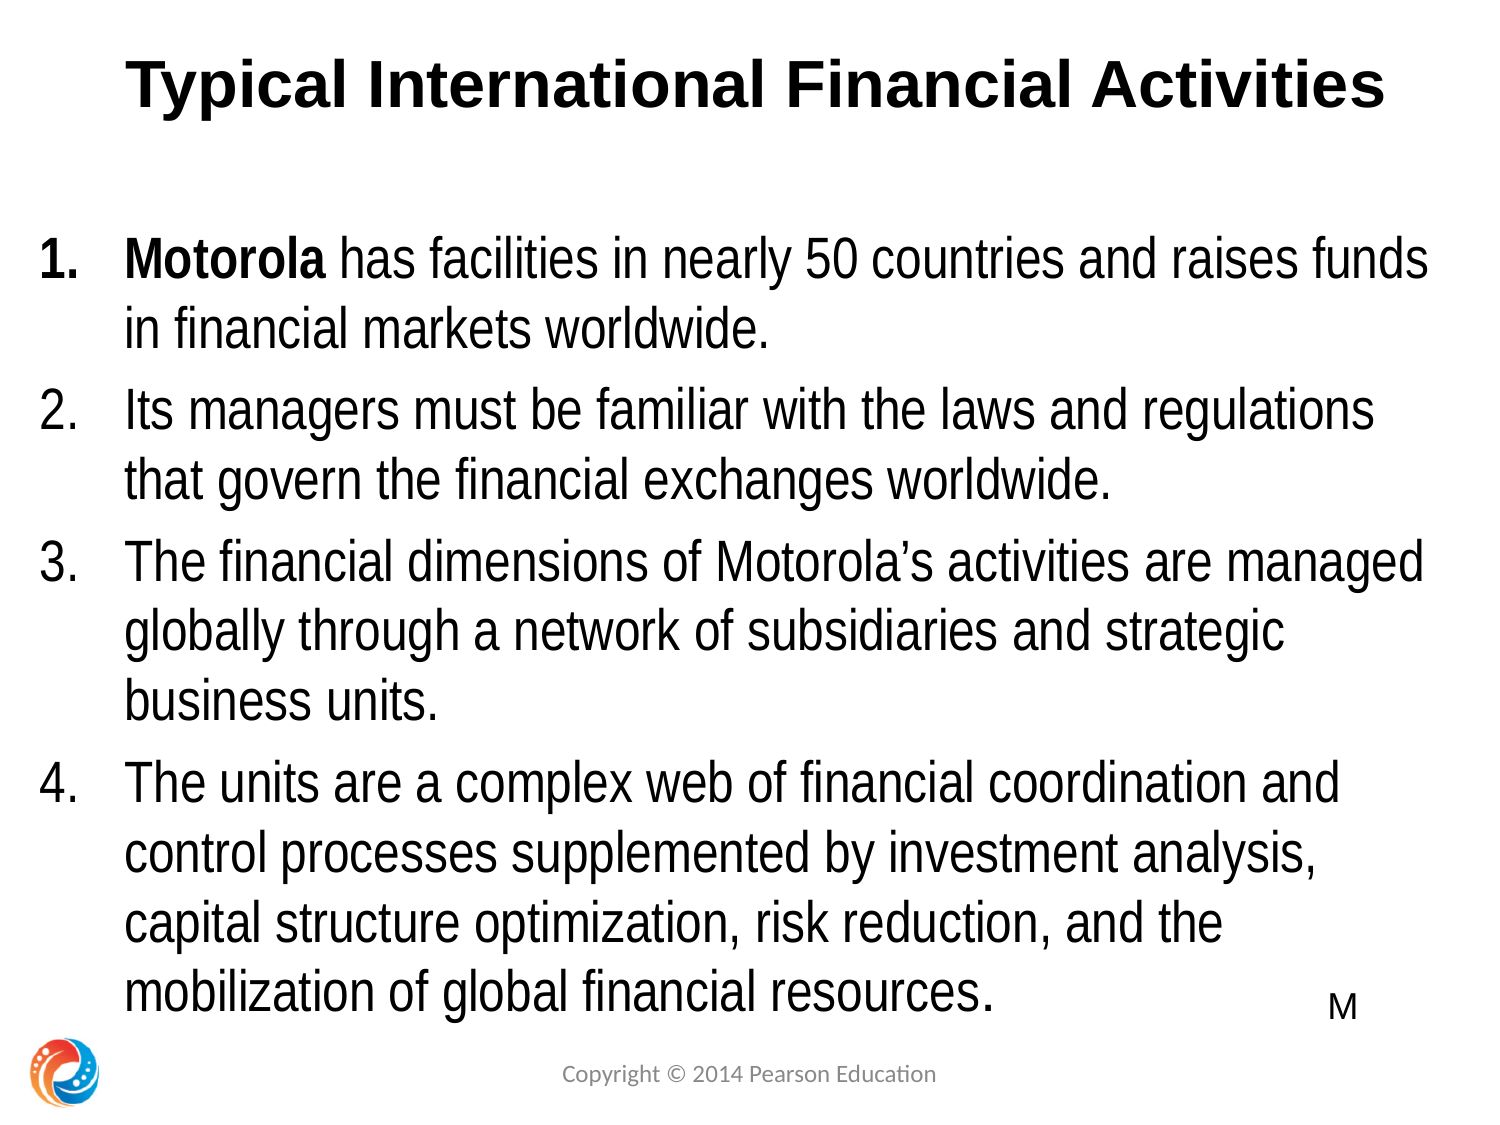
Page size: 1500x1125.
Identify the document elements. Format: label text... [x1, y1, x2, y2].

title Typical International Financial Activities [62, 12, 1451, 151]
subtitle Motorola has facilities in nearly 50 countries and raises funds in financial markets worldwide. Its managers must be familiar with the laws and regulations that govern the financial exchanges worldwide. The financial dimensions of Motorola’s activities are managed globally through a network of subsidiaries and strategic business units. The units are a complex web of financial coordination and control processes supplemented by investment analysis, capital structure optimization, risk reduction, and the mobilization of global financial resources. [24, 212, 1476, 1038]
picture [23, 1032, 105, 1111]
text_box M [1312, 974, 1388, 1035]
footer Copyright © 2014 Pearson Education [512, 1042, 988, 1103]
